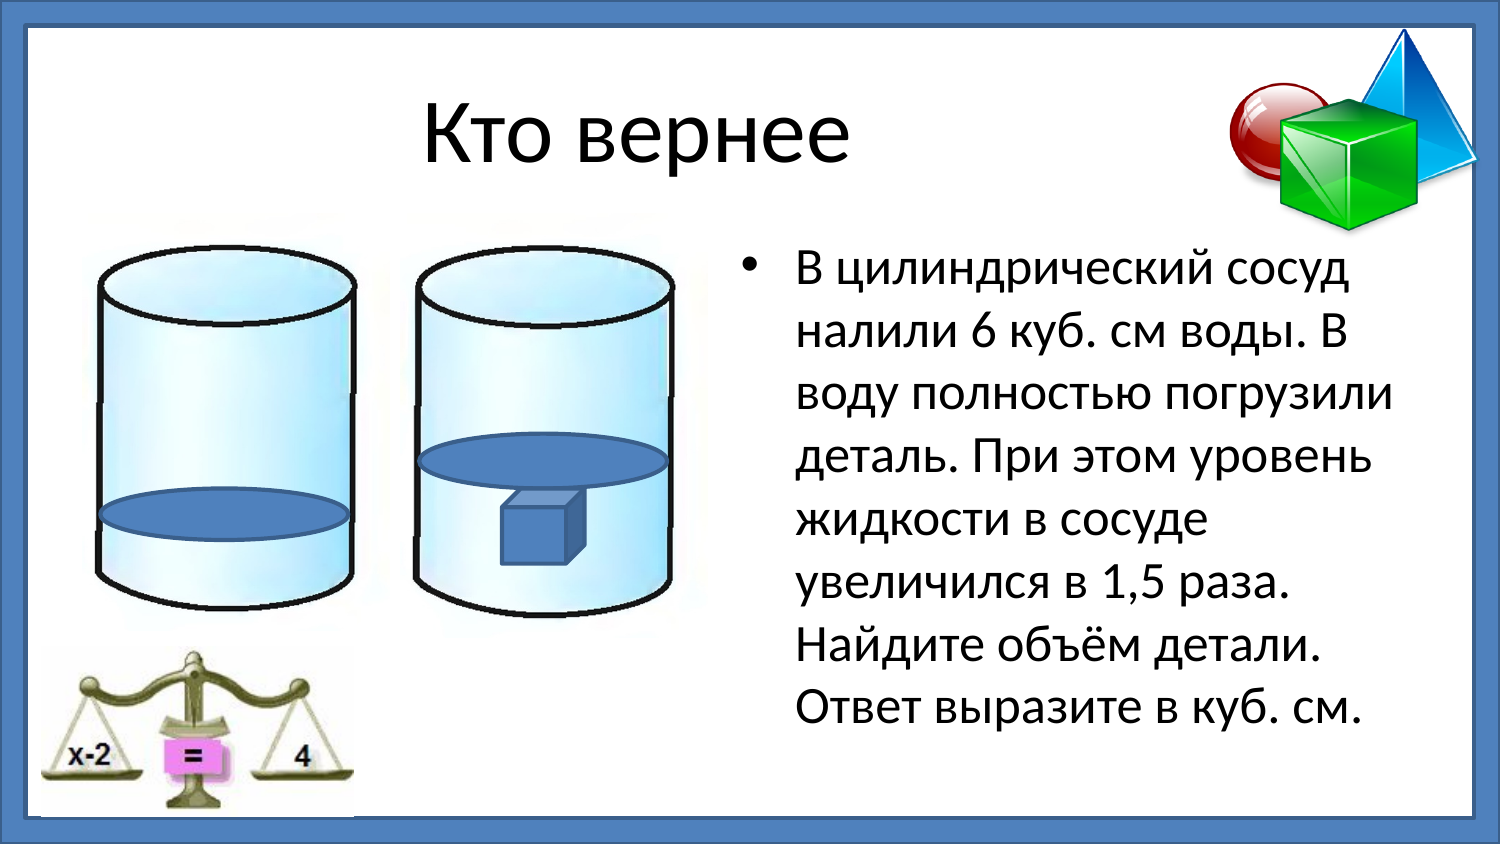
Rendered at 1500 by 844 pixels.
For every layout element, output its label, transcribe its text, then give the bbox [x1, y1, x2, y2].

picture [41, 646, 354, 817]
list В цилиндрический сосуд налили 6 куб. см воды. В воду полностью погрузили деталь. При этом уровень жидкости в сосуде увеличился в 1,5 раза. Найдите объём детали. Ответ выразите в куб. см. [725, 224, 1447, 753]
picture [400, 212, 708, 638]
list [82, 212, 391, 631]
picture [1222, 8, 1483, 245]
title Кто вернее [64, 55, 1211, 197]
